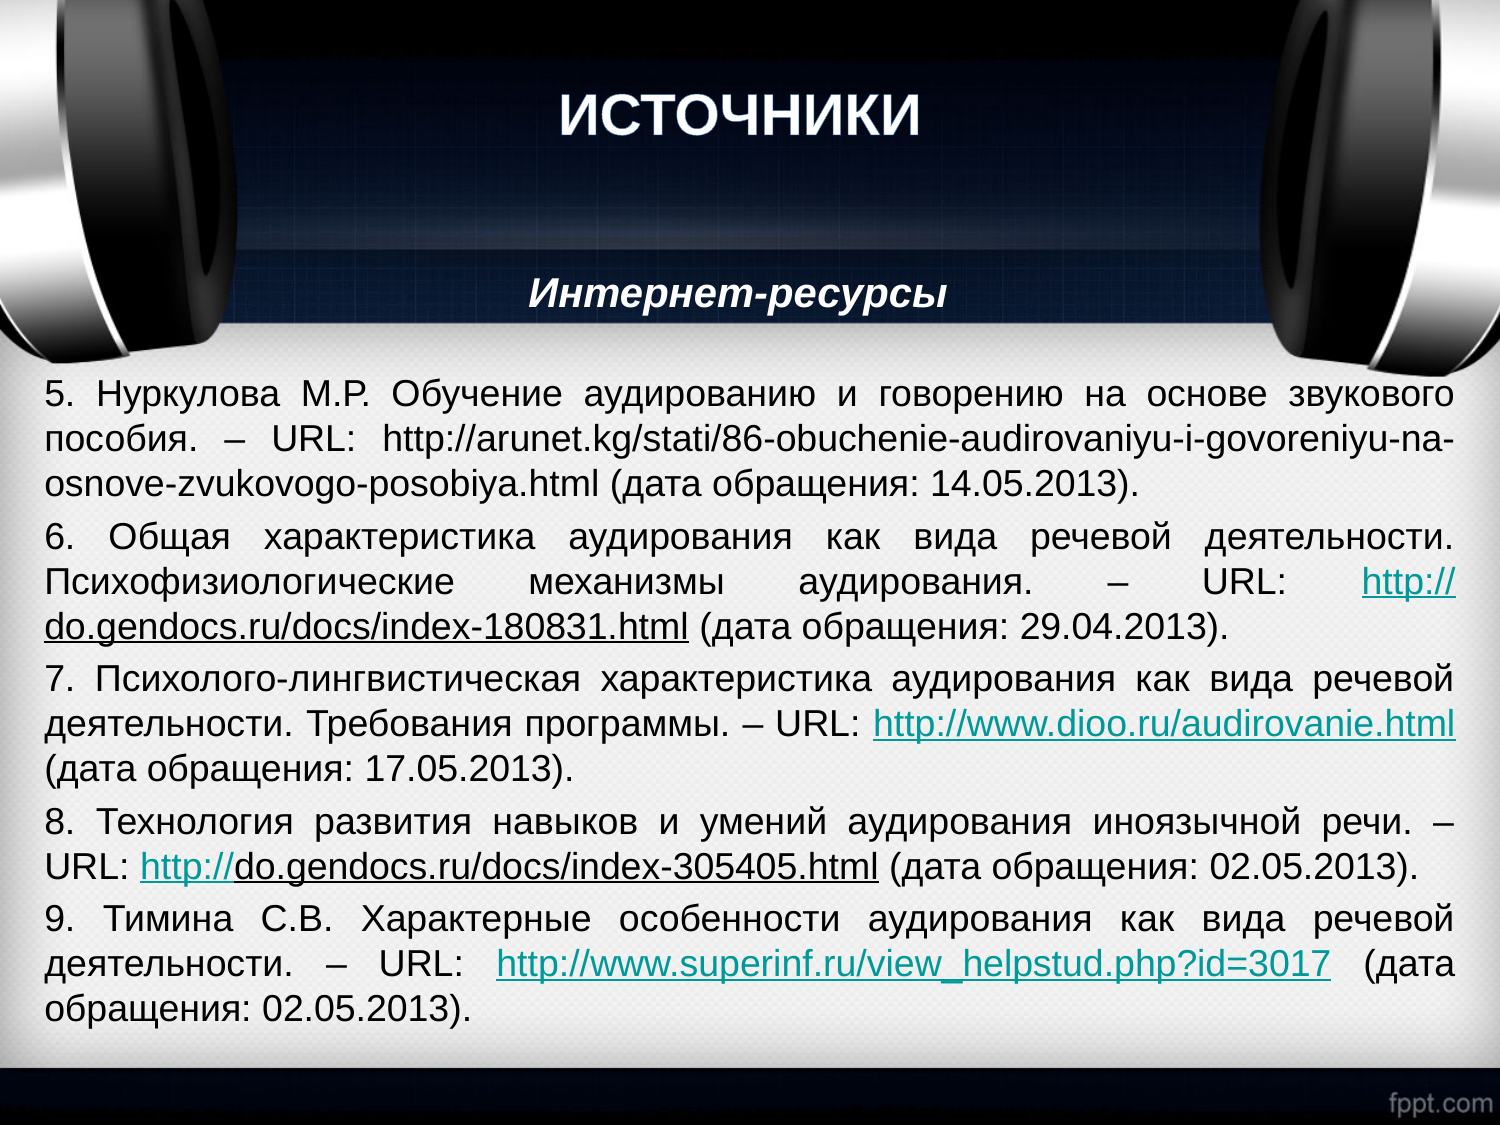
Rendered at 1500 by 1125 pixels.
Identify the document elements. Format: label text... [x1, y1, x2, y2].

title ИСТОЧНИКИ [64, 31, 1415, 192]
text_box Интернет-ресурсы [442, 258, 1034, 323]
list 5. Нуркулова М.Р. Обучение аудированию и говорению на основе звукового пособия. – URL: http://arunet.kg/stati/86-obuchenie-audirovaniyu-i-govoreniyu-na-osnove-zvukovogo-posobiya.html (дата обращения: 14.05.2013). 6. Общая характеристика аудирования как вида речевой деятельности. Психофизиологические механизмы аудирования. – URL: http://do.gendocs.ru/docs/index-180831.html (дата обращения: 29.04.2013). 7. Психолого-лингвистическая характеристика аудирования как вида речевой деятельности. Требования программы. – URL: http://www.dioo.ru/audirovanie.html (дата обращения: 17.05.2013). 8. Технология развития навыков и умений аудирования иноязычной речи. – URL: http://do.gendocs.ru/docs/index-305405.html (дата обращения: 02.05.2013). 9. Тимина С.В. Характерные особенности аудирования как вида речевой деятельности. – URL: http://www.superinf.ru/view_helpstud.php?id=3017 (дата обращения: 02.05.2013). [29, 361, 1471, 1047]
picture [0, 0, 1500, 1125]
